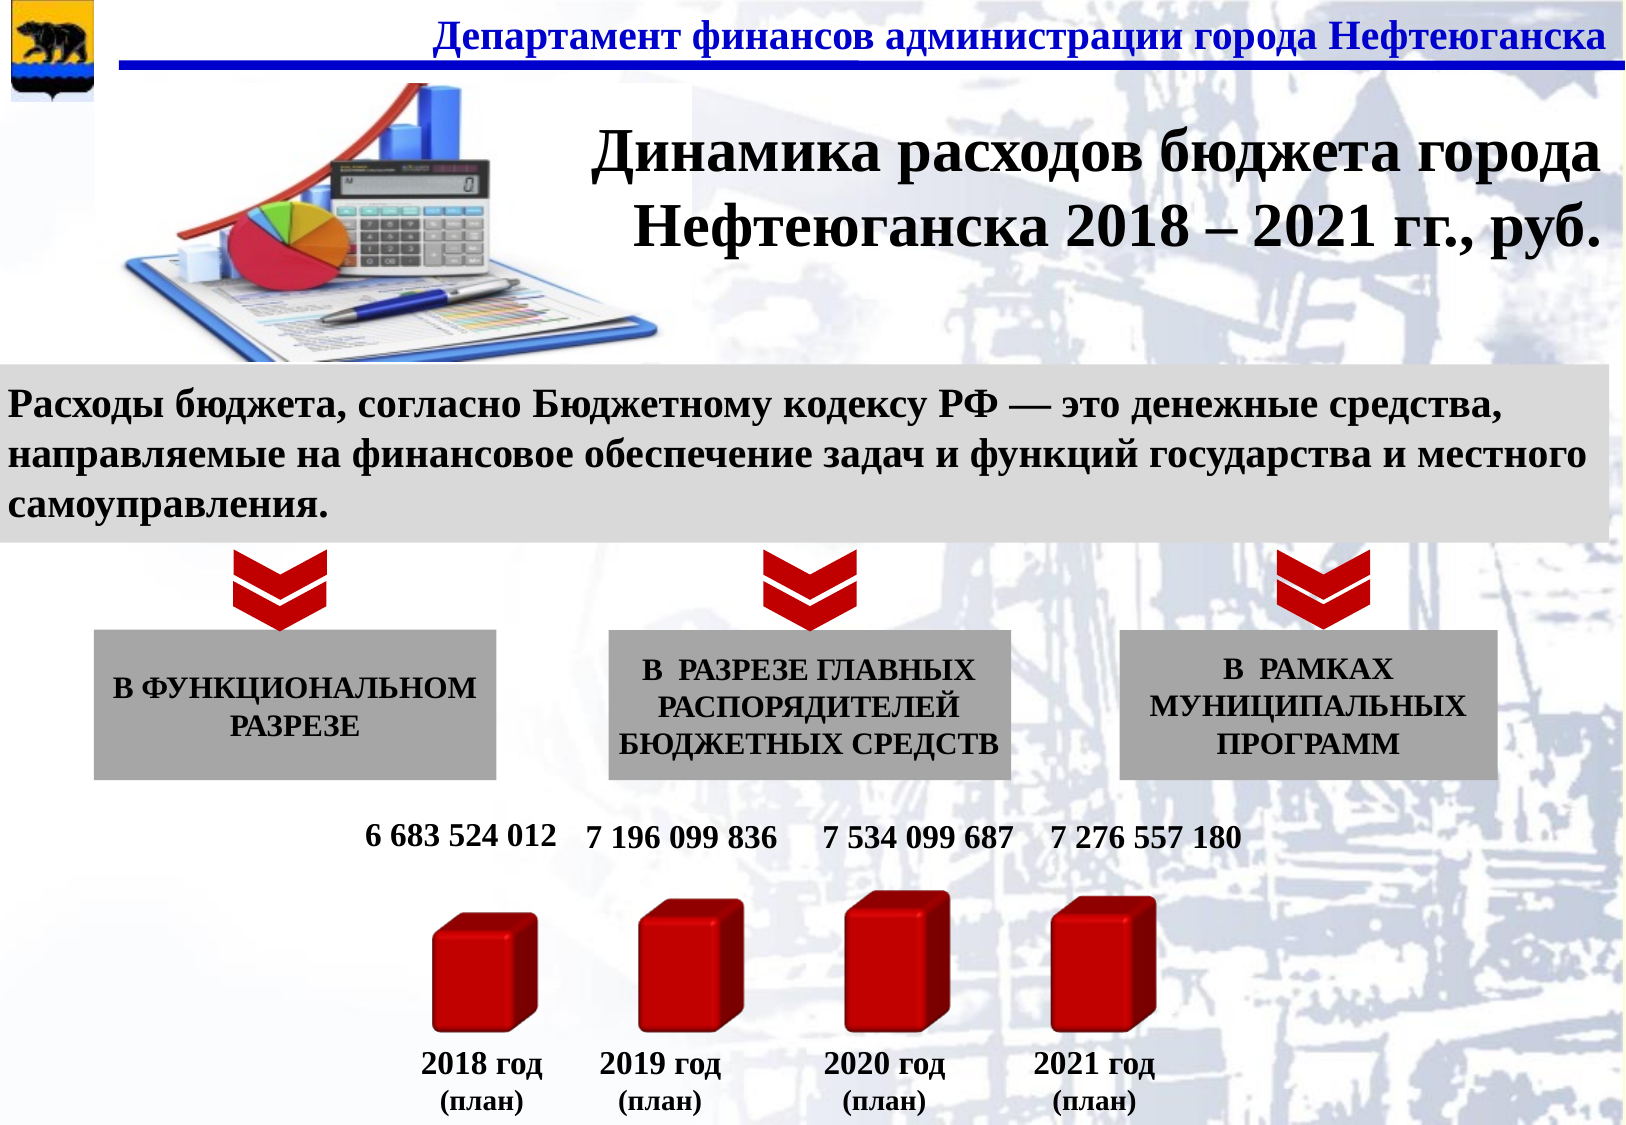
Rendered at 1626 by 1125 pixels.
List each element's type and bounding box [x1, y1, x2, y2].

picture [0, 0, 1623, 1125]
text_box [166, 844, 1424, 1072]
